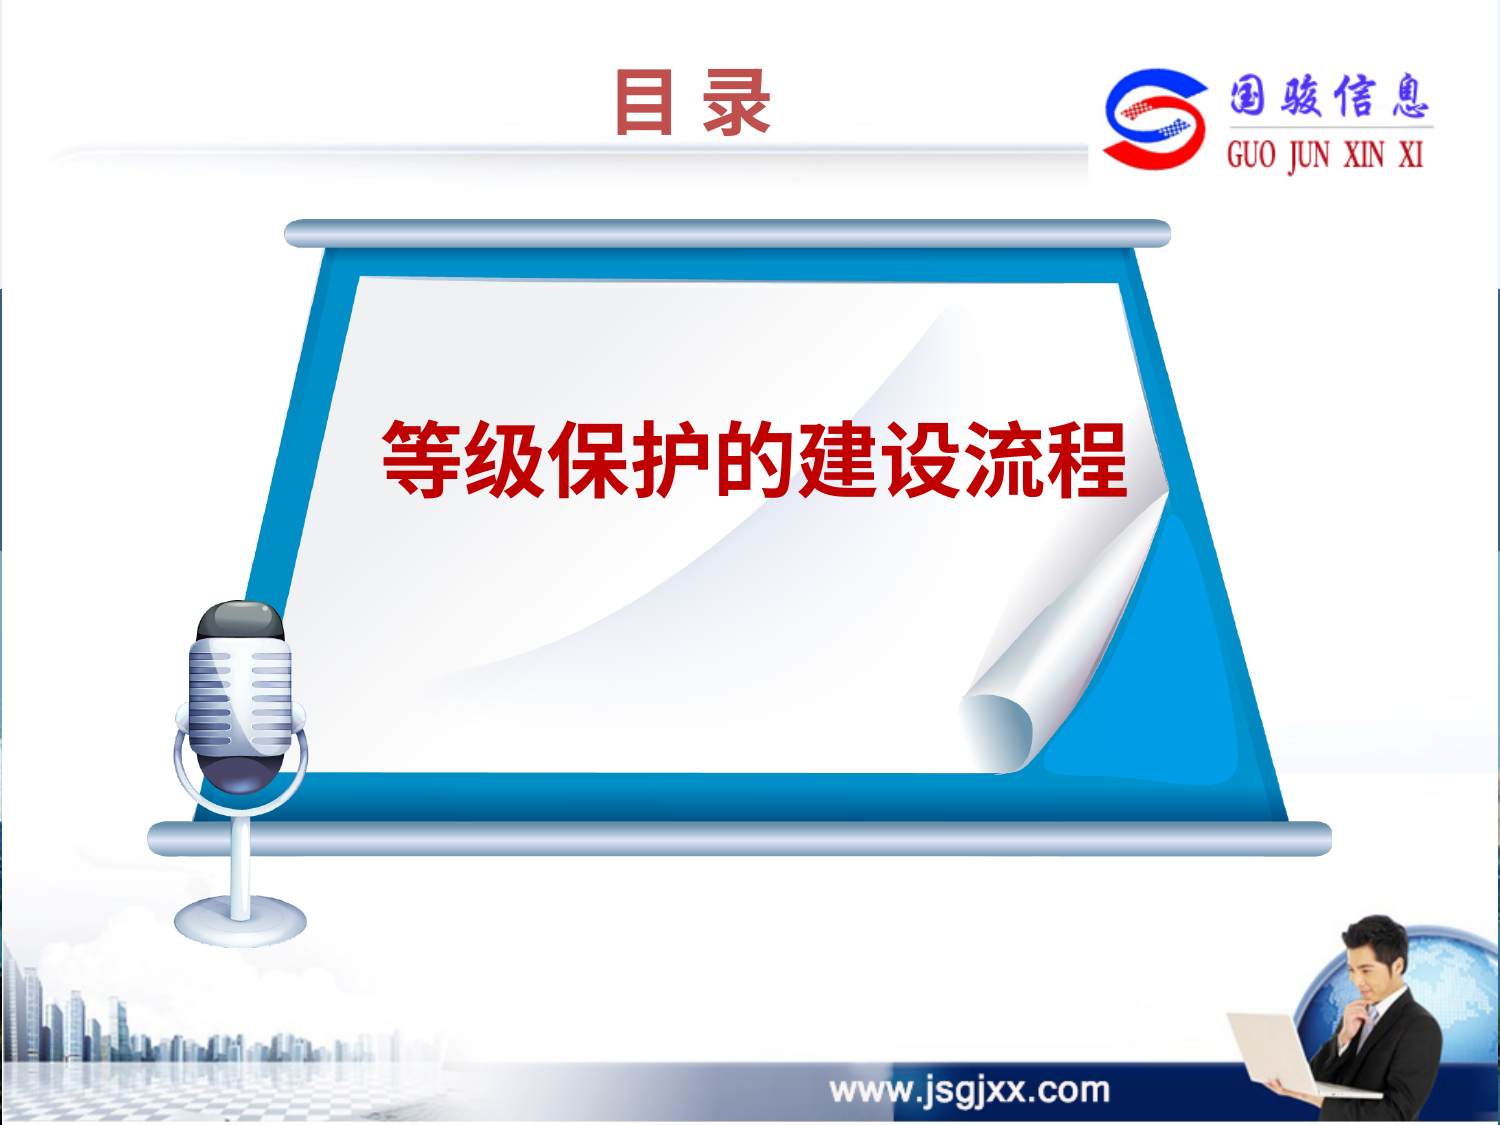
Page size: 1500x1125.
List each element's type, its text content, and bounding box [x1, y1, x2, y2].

picture [0, 0, 1500, 1125]
text_box 目 录 [363, 46, 1020, 152]
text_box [147, 219, 1332, 948]
